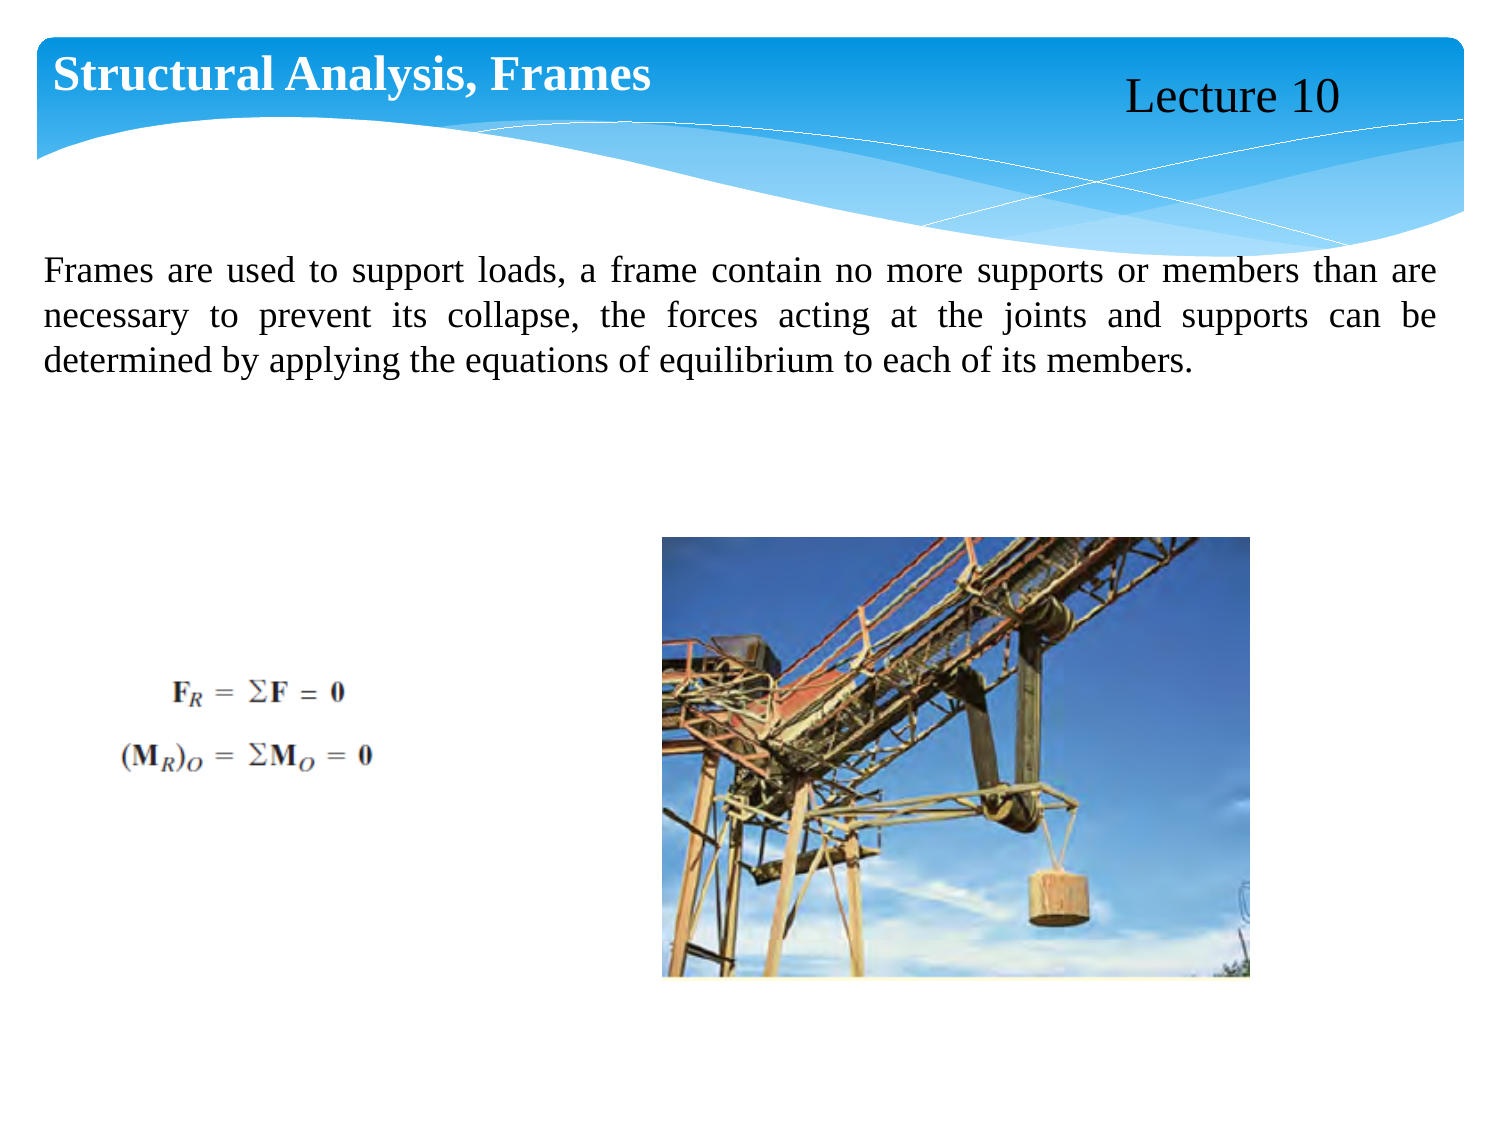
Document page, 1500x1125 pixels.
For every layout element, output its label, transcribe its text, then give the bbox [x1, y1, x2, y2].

text_box Lecture 10 [1110, 55, 1381, 130]
picture [662, 537, 1250, 981]
picture [112, 666, 393, 775]
text_box Structural Analysis, Frames [37, 37, 750, 104]
text_box Frames are used to support loads, a frame contain no more supports or members than are necessary to prevent its collapse, the forces acting at the joints and supports can be determined by applying the equations of equilibrium to each of its members. [28, 237, 1454, 388]
